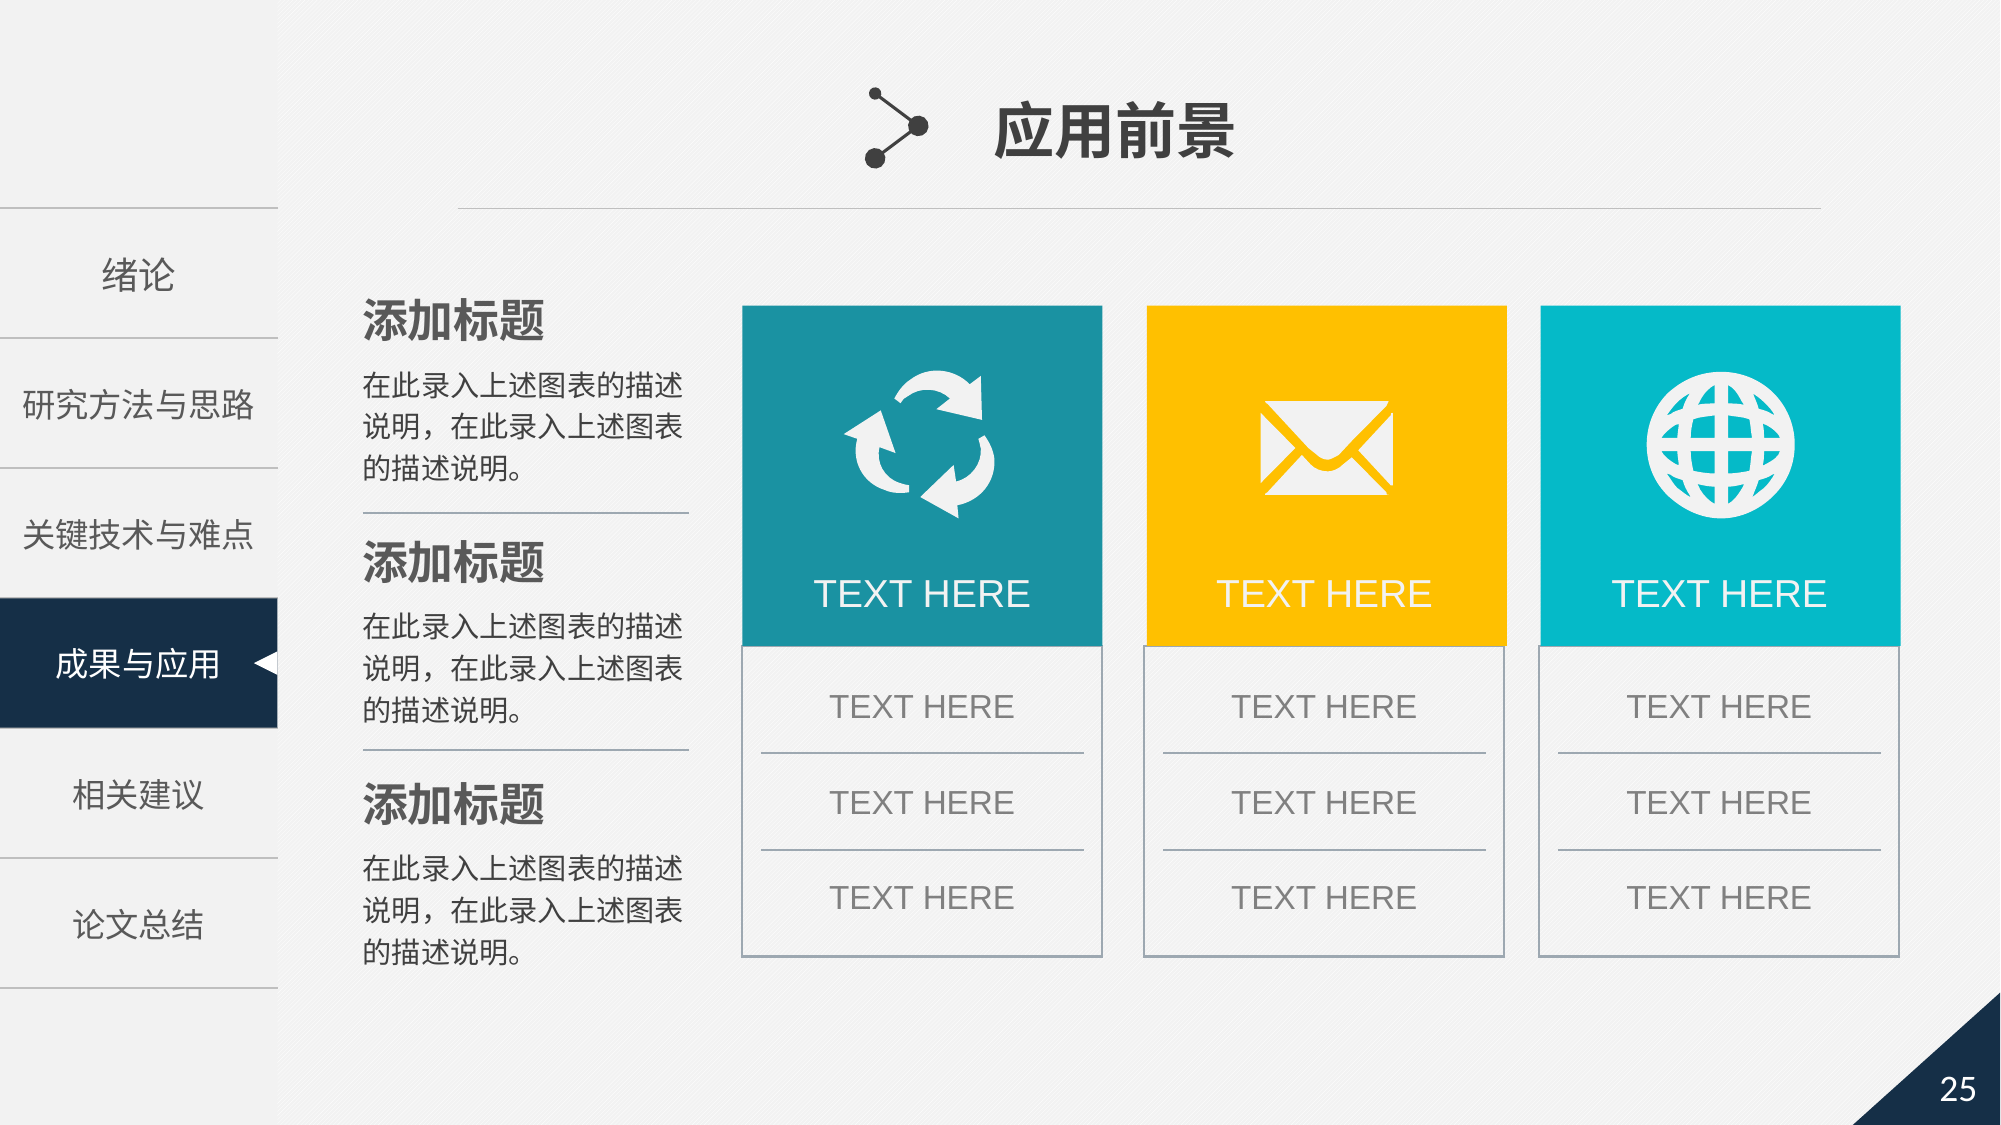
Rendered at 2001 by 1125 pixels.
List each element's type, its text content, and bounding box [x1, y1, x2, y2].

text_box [742, 305, 1103, 646]
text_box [1146, 305, 1507, 646]
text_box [875, 93, 919, 159]
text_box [742, 646, 1103, 957]
text_box 在此录入上述图表的描述说明，在此录入上述图表的描述说明。 [347, 835, 720, 977]
text_box 添加标题 [347, 767, 589, 835]
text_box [1539, 645, 1900, 957]
text_box 在此录入上述图表的描述说明，在此录入上述图表的描述说明。 [347, 594, 720, 735]
text_box 添加标题 [347, 526, 589, 594]
text_box 添加标题 [347, 284, 589, 352]
text_box 在此录入上述图表的描述说明，在此录入上述图表的描述说明。 [347, 352, 720, 494]
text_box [1540, 305, 1901, 646]
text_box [1144, 645, 1505, 957]
text_box 应用前景 [979, 84, 1254, 173]
